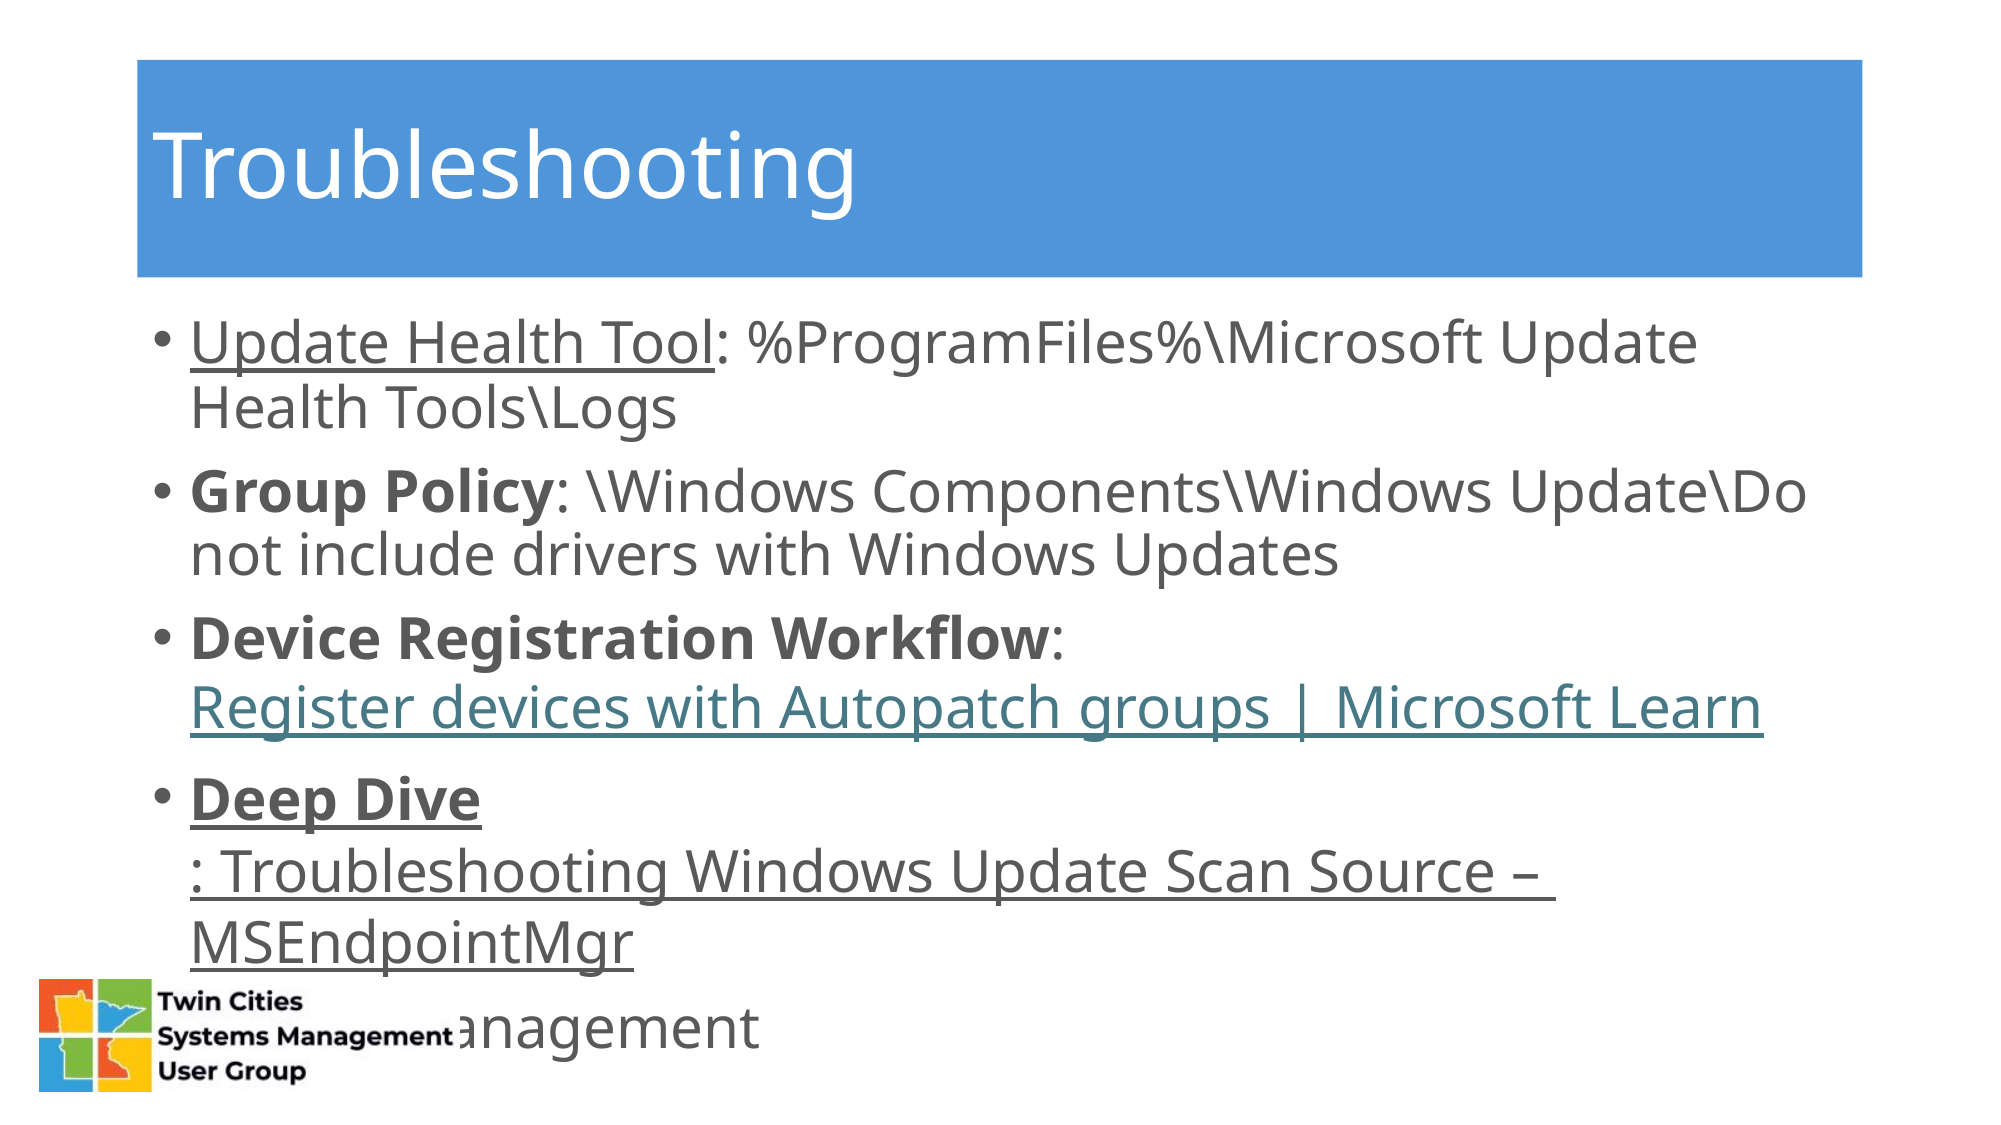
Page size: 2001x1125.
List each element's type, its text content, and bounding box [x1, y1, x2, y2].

list Update Health Tool: %ProgramFiles%\Microsoft Update Health Tools\Logs Group Policy: \Windows Components\Windows Update\Do not include drivers with Windows Updates Device Registration Workflow: Register devices with Autopatch groups | Microsoft Learn Deep Dive: Troubleshooting Windows Update Scan Source – MSEndpointMgr Tenant management [137, 299, 1863, 1014]
picture [38, 978, 461, 1093]
title Troubleshooting [137, 59, 1863, 278]
